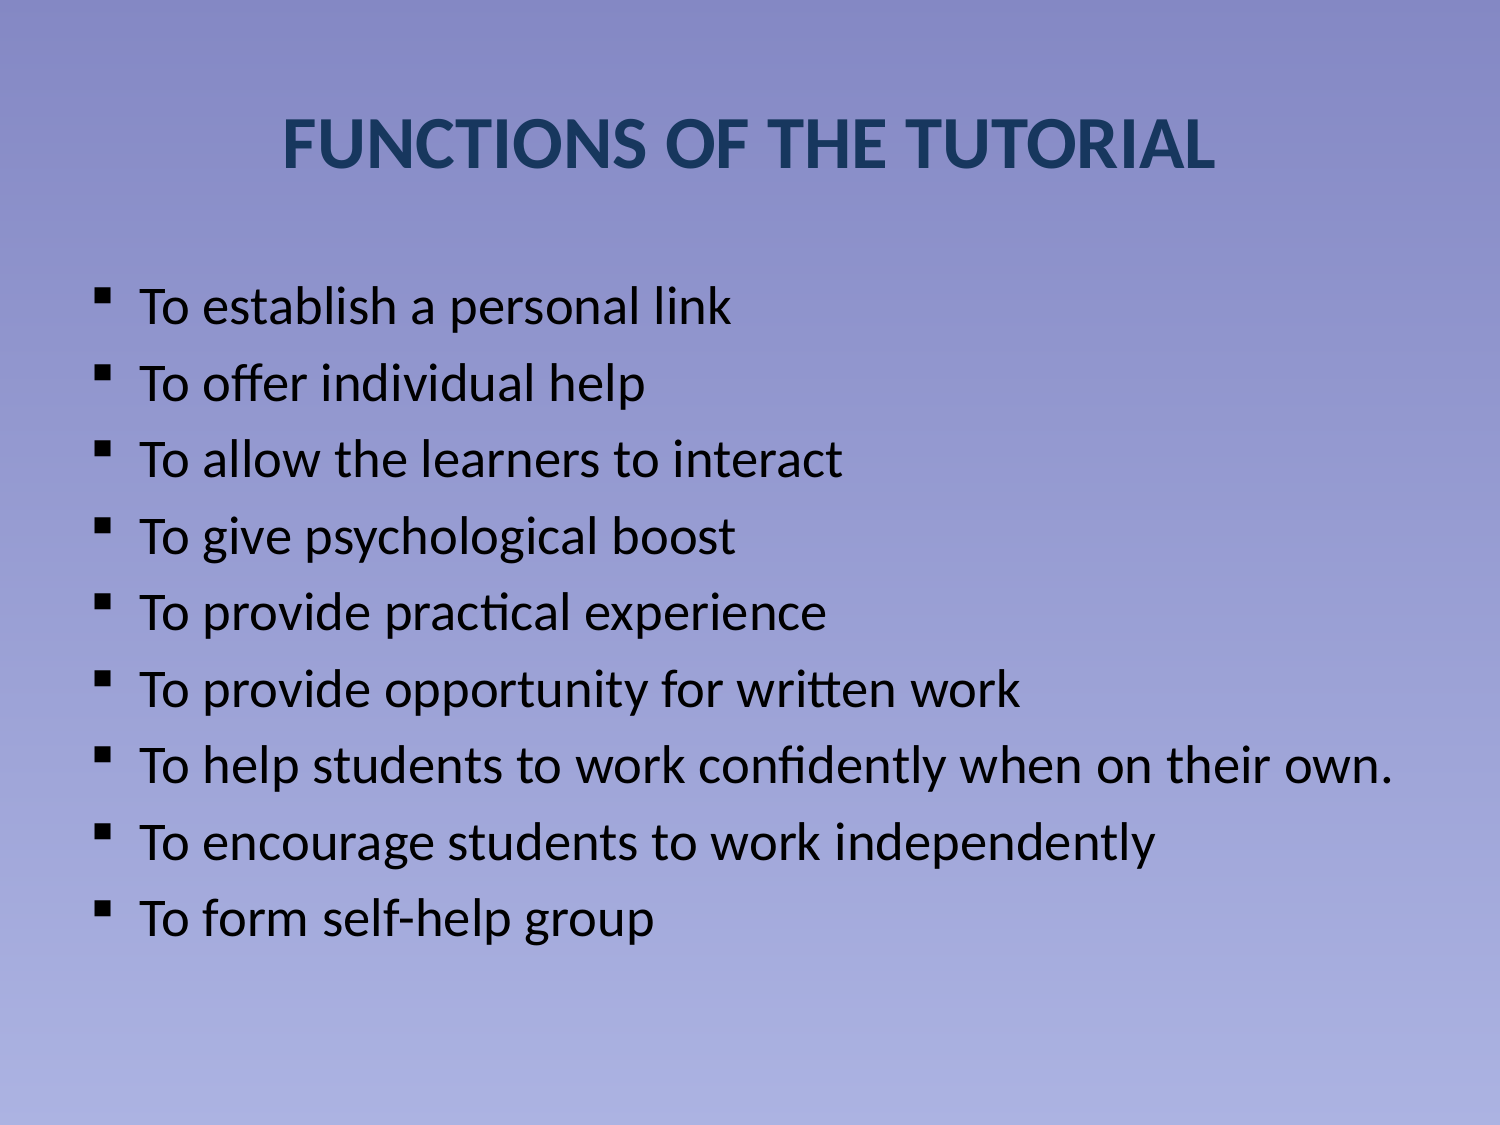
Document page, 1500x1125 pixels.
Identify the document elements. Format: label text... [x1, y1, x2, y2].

title FUNCTIONS OF THE TUTORIAL [75, 45, 1425, 233]
list To establish a personal link To offer individual help To allow the learners to interact To give psychological boost To provide practical experience To provide opportunity for written work To help students to work confidently when on their own. To encourage students to work independently To form self-help group [75, 262, 1425, 1005]
